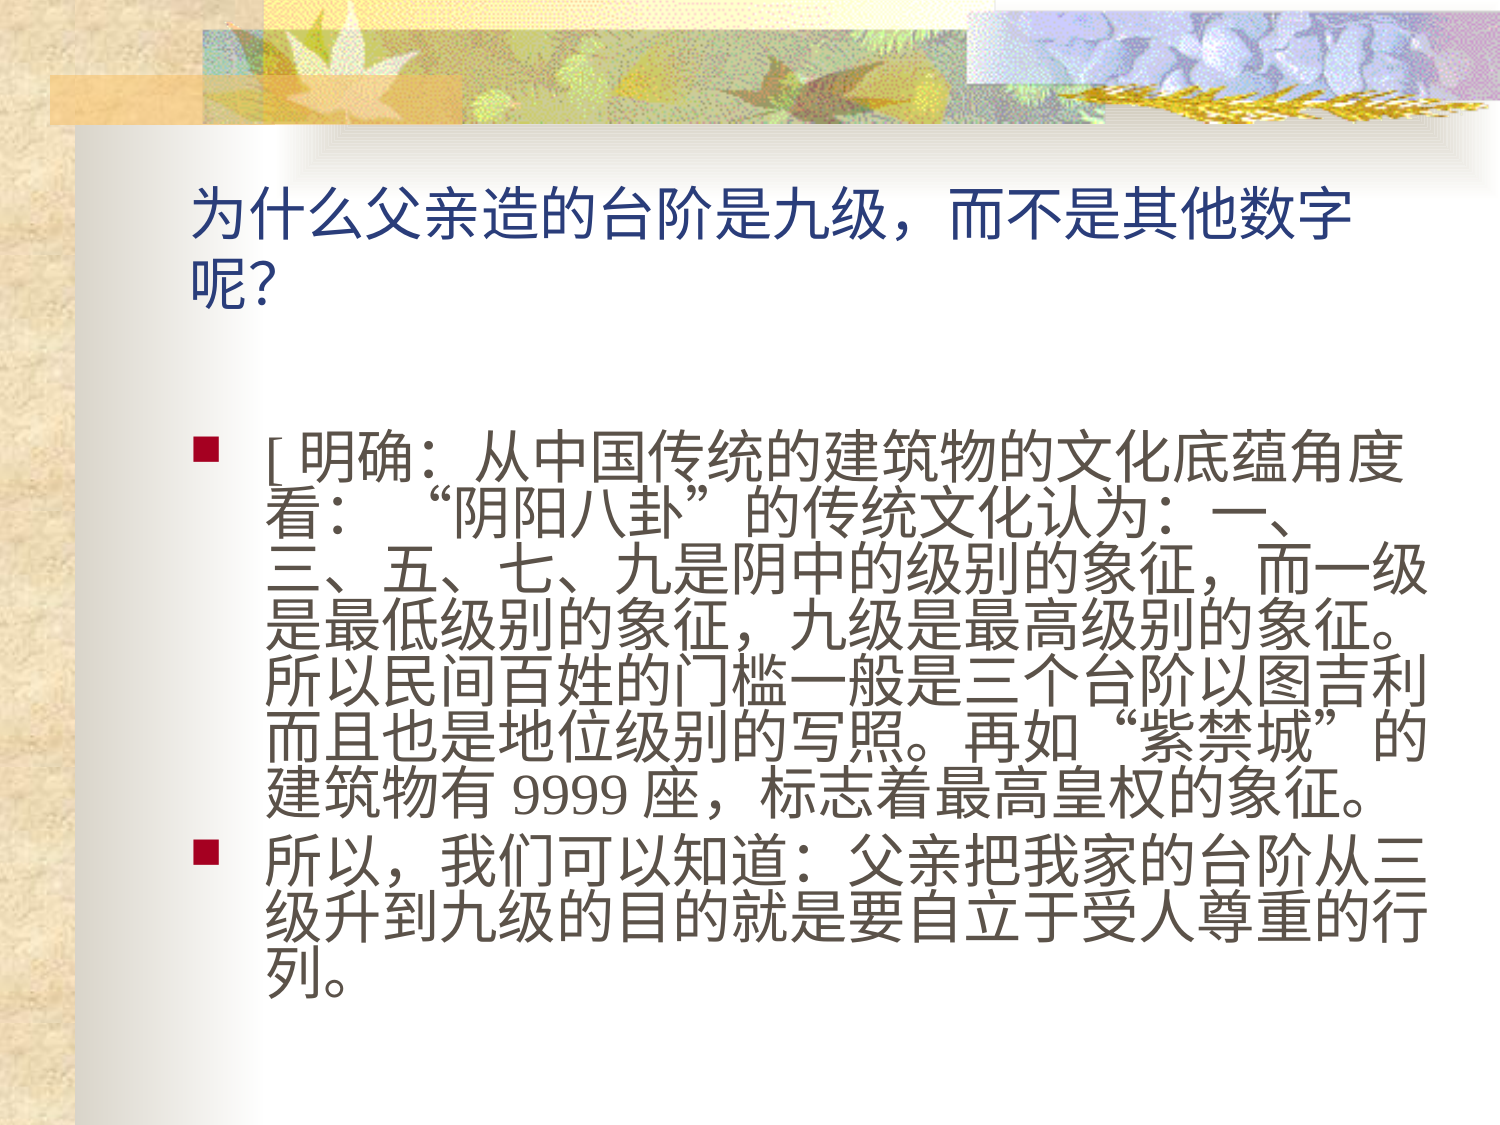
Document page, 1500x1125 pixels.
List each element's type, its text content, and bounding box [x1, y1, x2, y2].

title 为什么父亲造的台阶是九级，而不是其他数字呢？zxxk [174, 137, 1450, 325]
picture [0, 0, 1500, 1125]
list [明确：从中国传统的建筑物的文化底蕴角度看： “阴阳八卦”的传统文化认为：一、三、五、七、九是阴中的级别的象征，而一级是最低级别的象征，九级是最高级别的象征。所以民间百姓的门槛一般是三个台阶以图吉利而且也是地位级别的写照。再如“紫禁城”的建筑物有9999座，标志着最高皇权的象征。 所以，我们可以知道：父亲把我家的台阶从三级升到九级的目的就是要自立于受人尊重的行列。 [174, 344, 1450, 1020]
